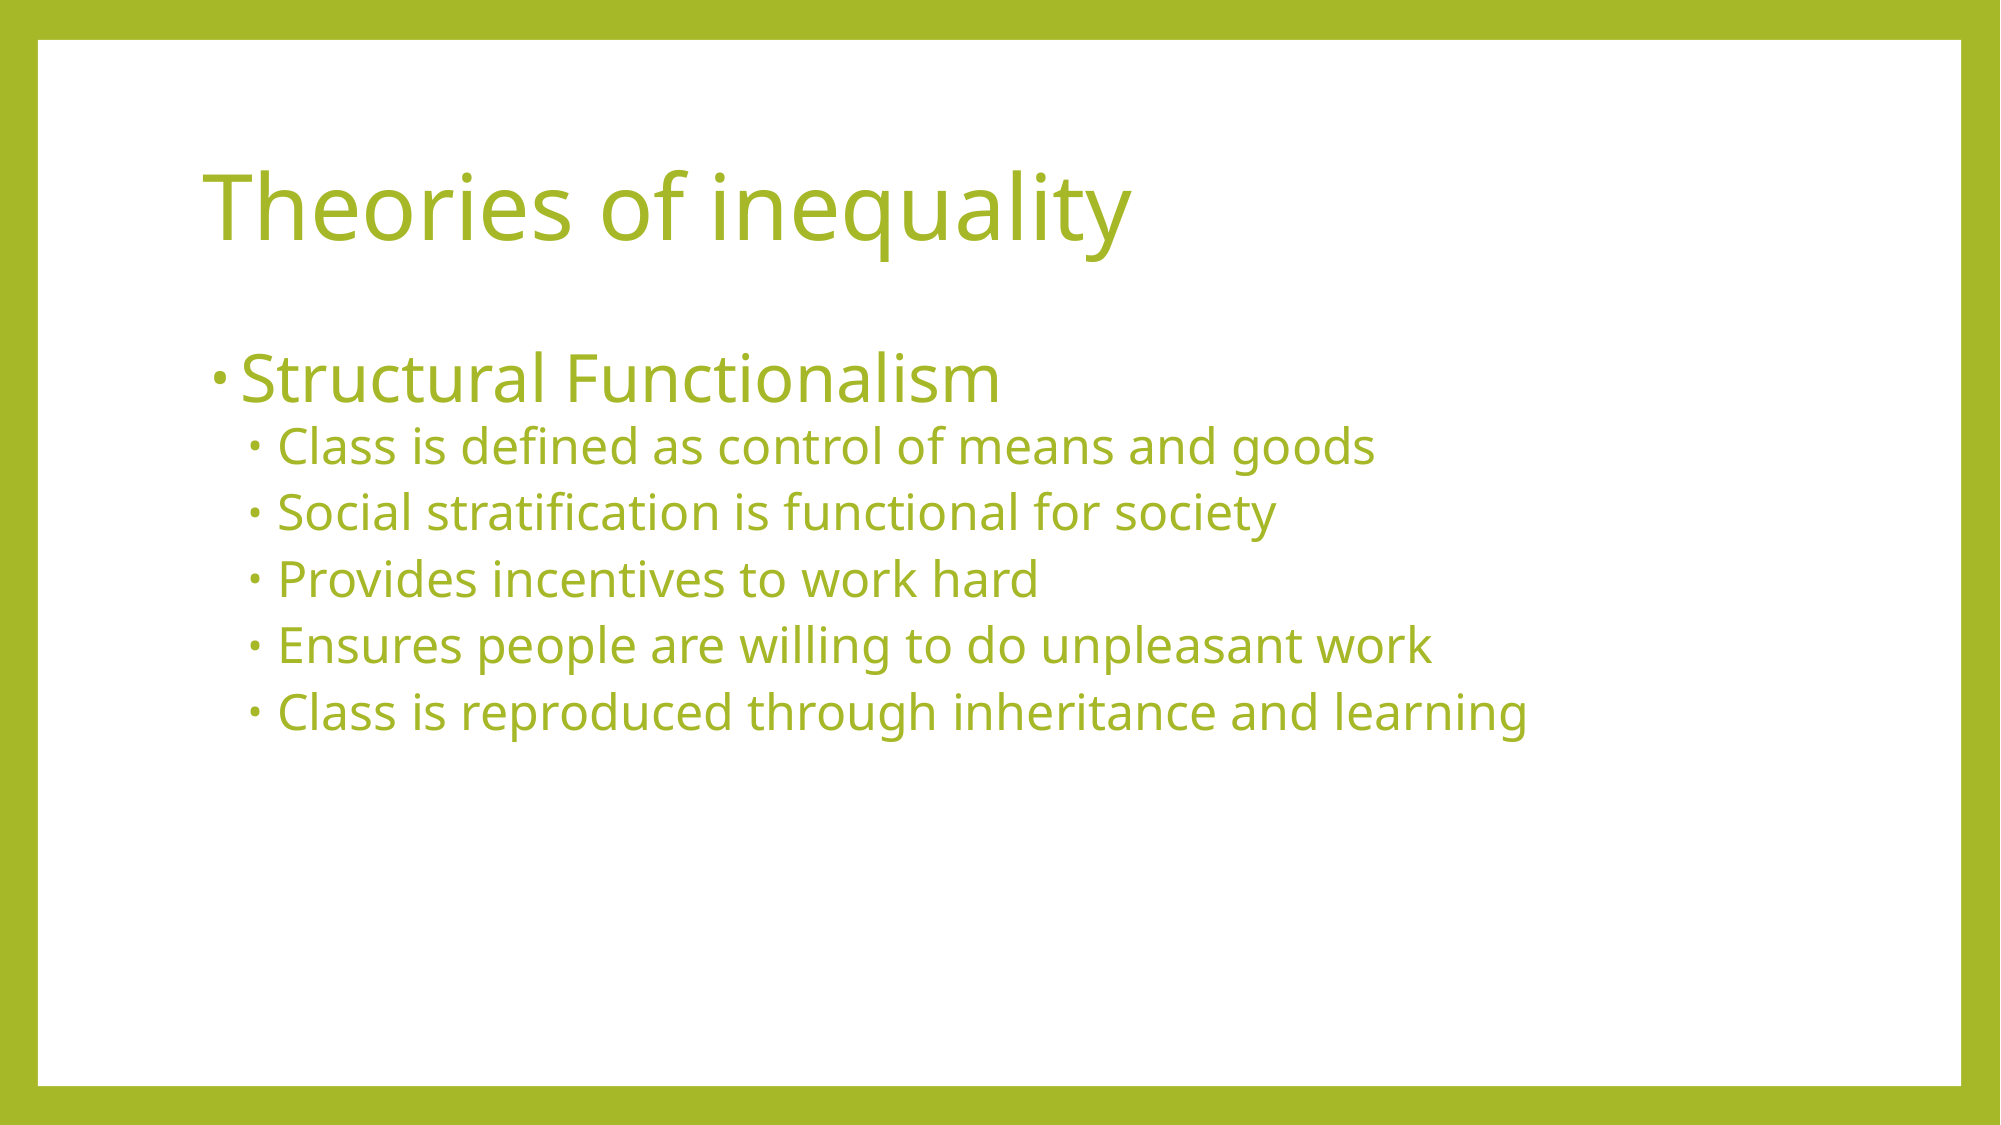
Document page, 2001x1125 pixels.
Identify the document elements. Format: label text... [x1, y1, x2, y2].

list Structural Functionalism Class is defined as control of means and goods Social stratification is functional for society Provides incentives to work hard Ensures people are willing to do unpleasant work Class is reproduced through inheritance and learning [187, 337, 1808, 1000]
title Theories of inequality [187, 99, 1808, 323]
